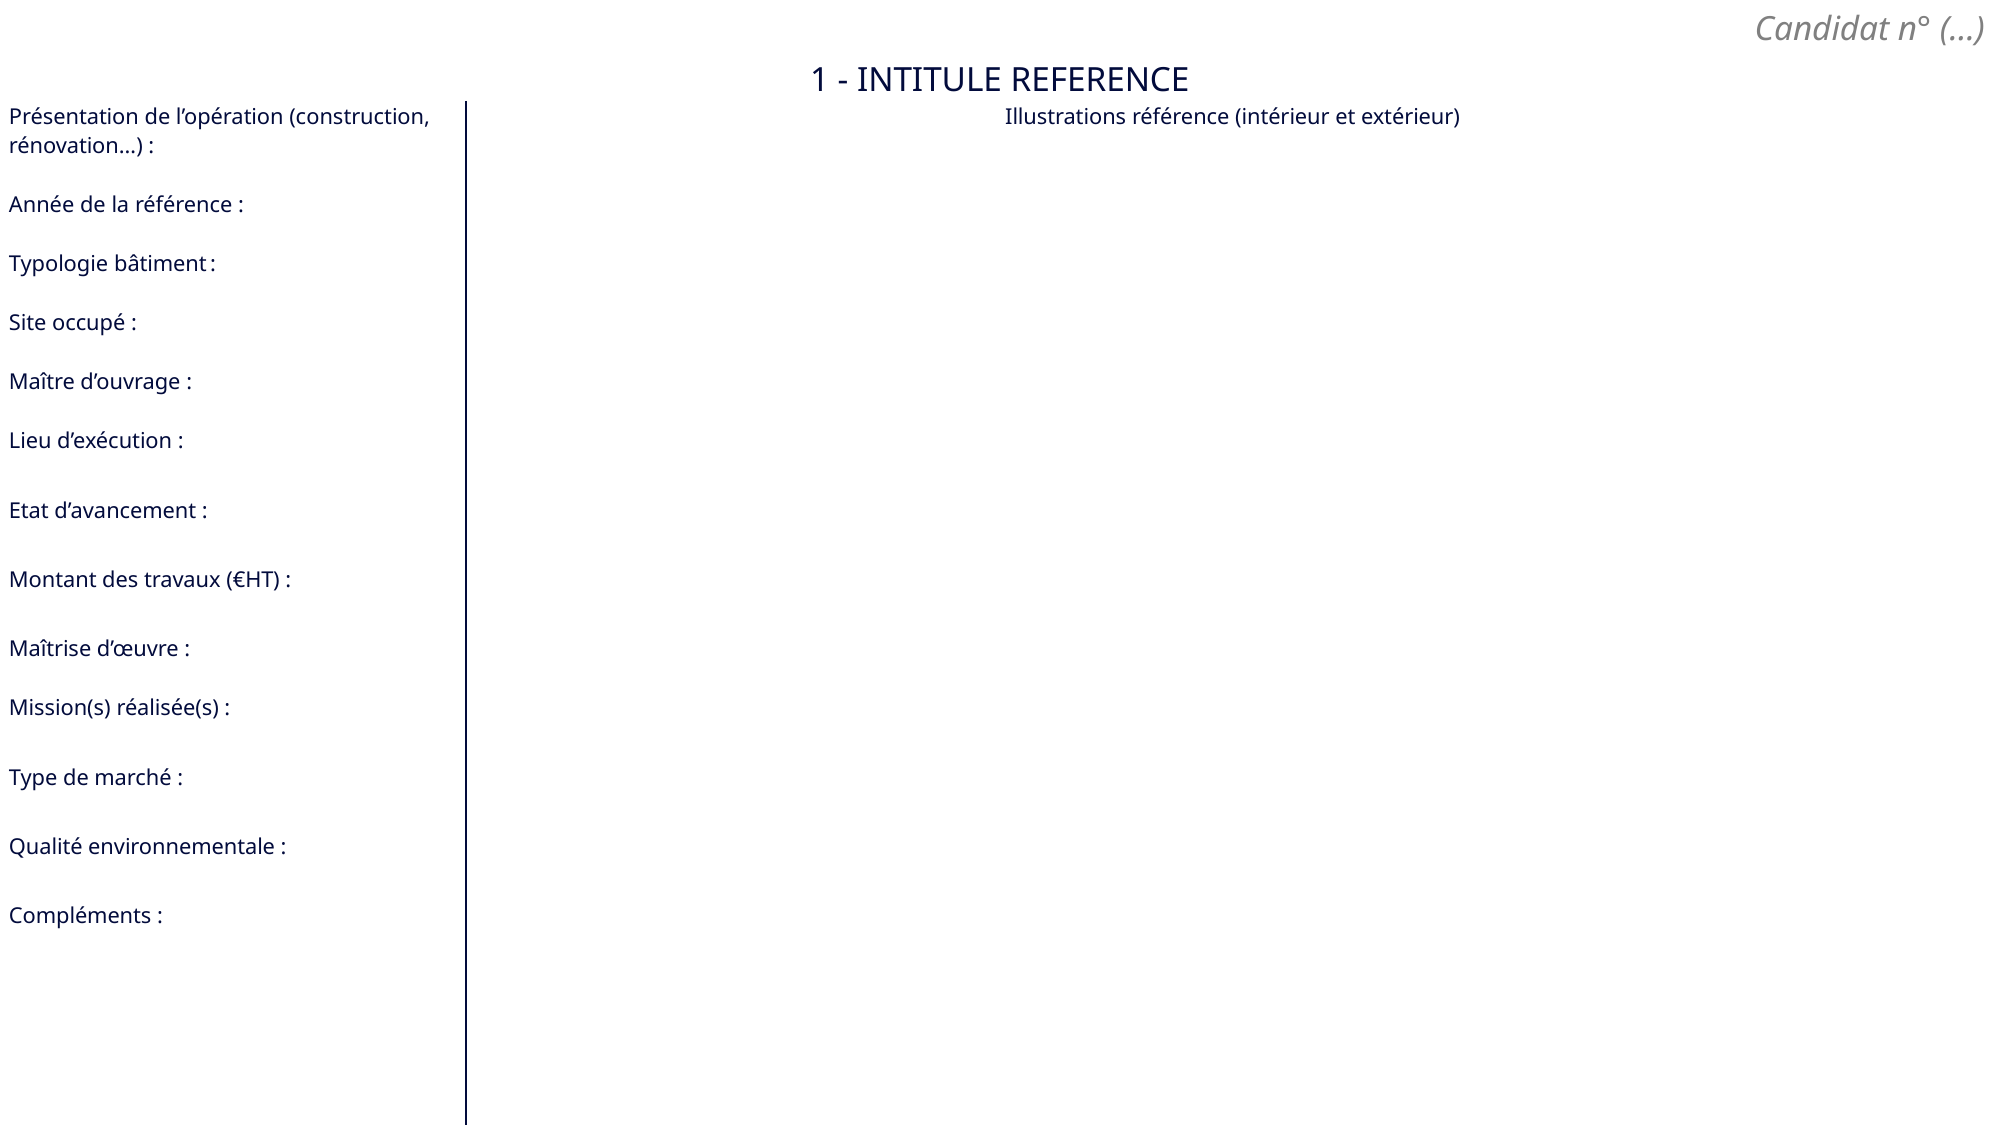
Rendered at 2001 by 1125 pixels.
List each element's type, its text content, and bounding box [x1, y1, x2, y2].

text_box Candidat n° (…) [1642, 0, 2000, 55]
table_cell Illustrations référence (intérieur et extérieur) [467, 101, 2000, 1125]
table_header 1 - INTITULE REFERENCE [0, 56, 2000, 101]
table_cell Présentation de l’opération (construction, rénovation…) : Année de la référence : Typologie bâtiment : Site occupé : Maître d’ouvrage : Lieu d’exécution : Etat d’avancement : Montant des travaux (€HT) : Maîtrise d’œuvre : Mission(s) réalisée(s) : Type de marché : Qualité environnementale : Compléments : [0, 101, 465, 1125]
